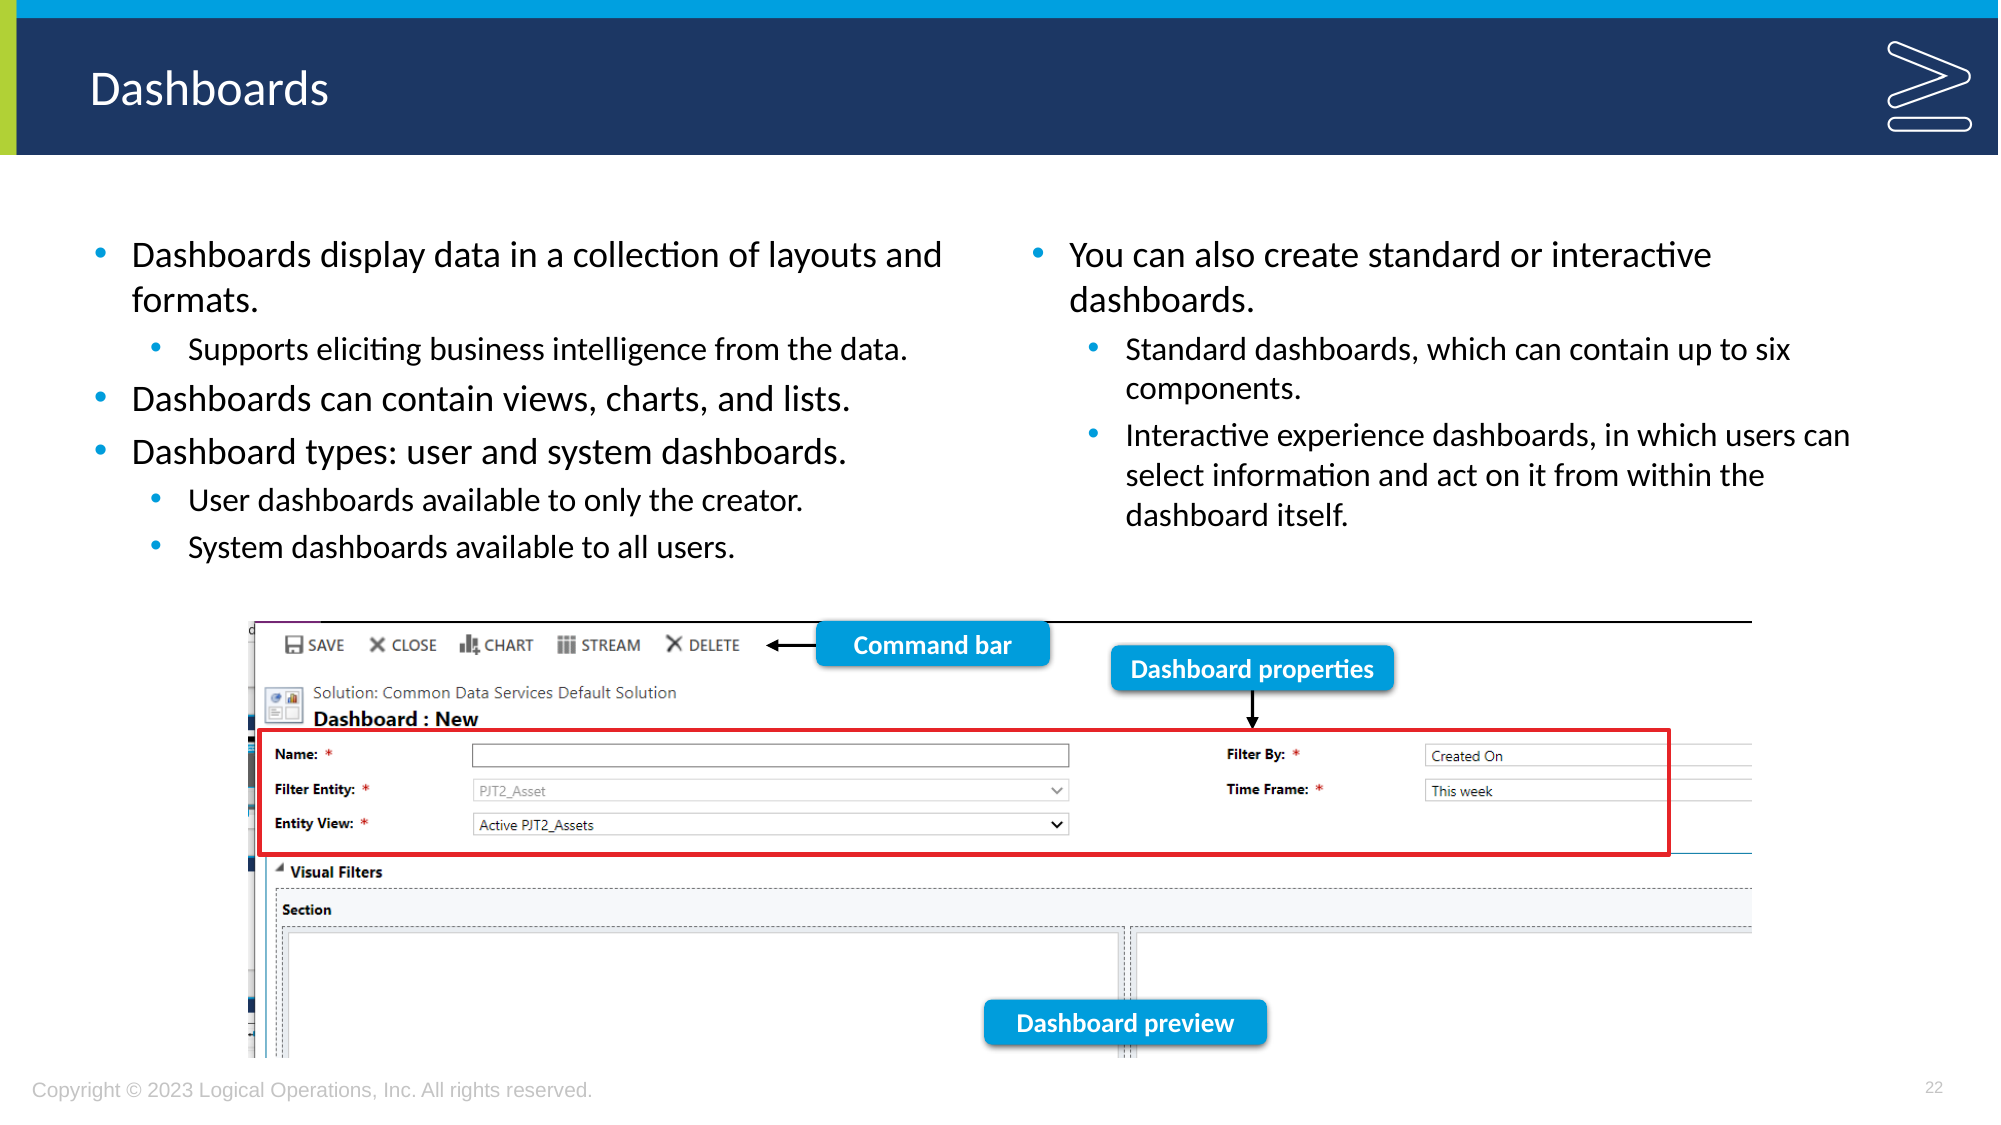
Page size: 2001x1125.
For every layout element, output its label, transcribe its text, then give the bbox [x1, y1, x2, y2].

title Dashboards [74, 16, 1850, 155]
slide_number 22 [1491, 1057, 1959, 1118]
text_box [248, 620, 1752, 1058]
picture [0, 0, 74, 155]
list Dashboards display data in a collection of layouts and formats. Supports eliciting business intelligence from the data. Dashboards can contain views, charts, and lists. Dashboard types: user and system dashboards. User dashboards available to only the creator. System dashboards available to all users. [79, 222, 963, 965]
list You can also create standard or interactive dashboards. Standard dashboards, which can contain up to six components. Interactive experience dashboards, in which users can select information and act on it from within the dashboard itself. [1016, 222, 1900, 965]
picture [1850, 19, 1998, 155]
